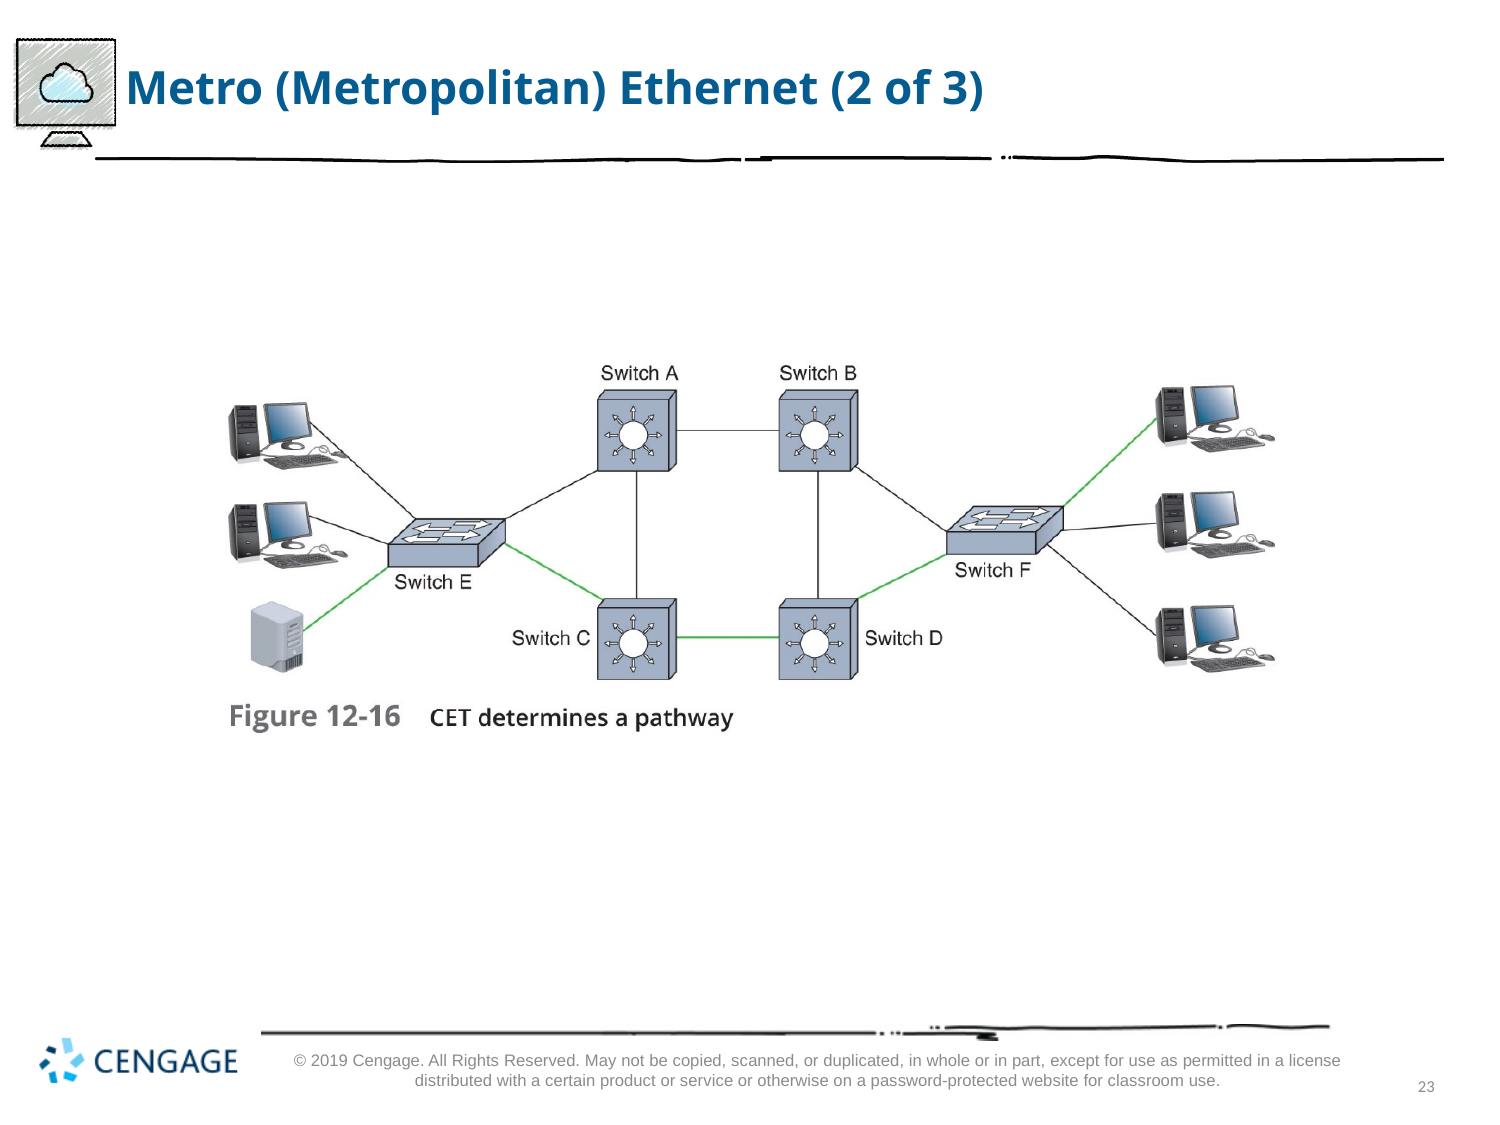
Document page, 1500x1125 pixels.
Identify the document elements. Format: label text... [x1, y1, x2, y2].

footer © 2019 Cengage. All Rights Reserved. May not be copied, scanned, or duplicated, in whole or in part, except for use as permitted in a license distributed with a certain product or service or otherwise on a password-protected website for classroom use. [262, 1050, 1375, 1091]
picture [19, 1024, 250, 1096]
picture [95, 155, 1444, 163]
title Metro (Metropolitan) Ethernet (2 of 3) [125, 66, 1442, 116]
picture [261, 1024, 1331, 1041]
picture [13, 36, 117, 151]
picture [224, 362, 1277, 736]
